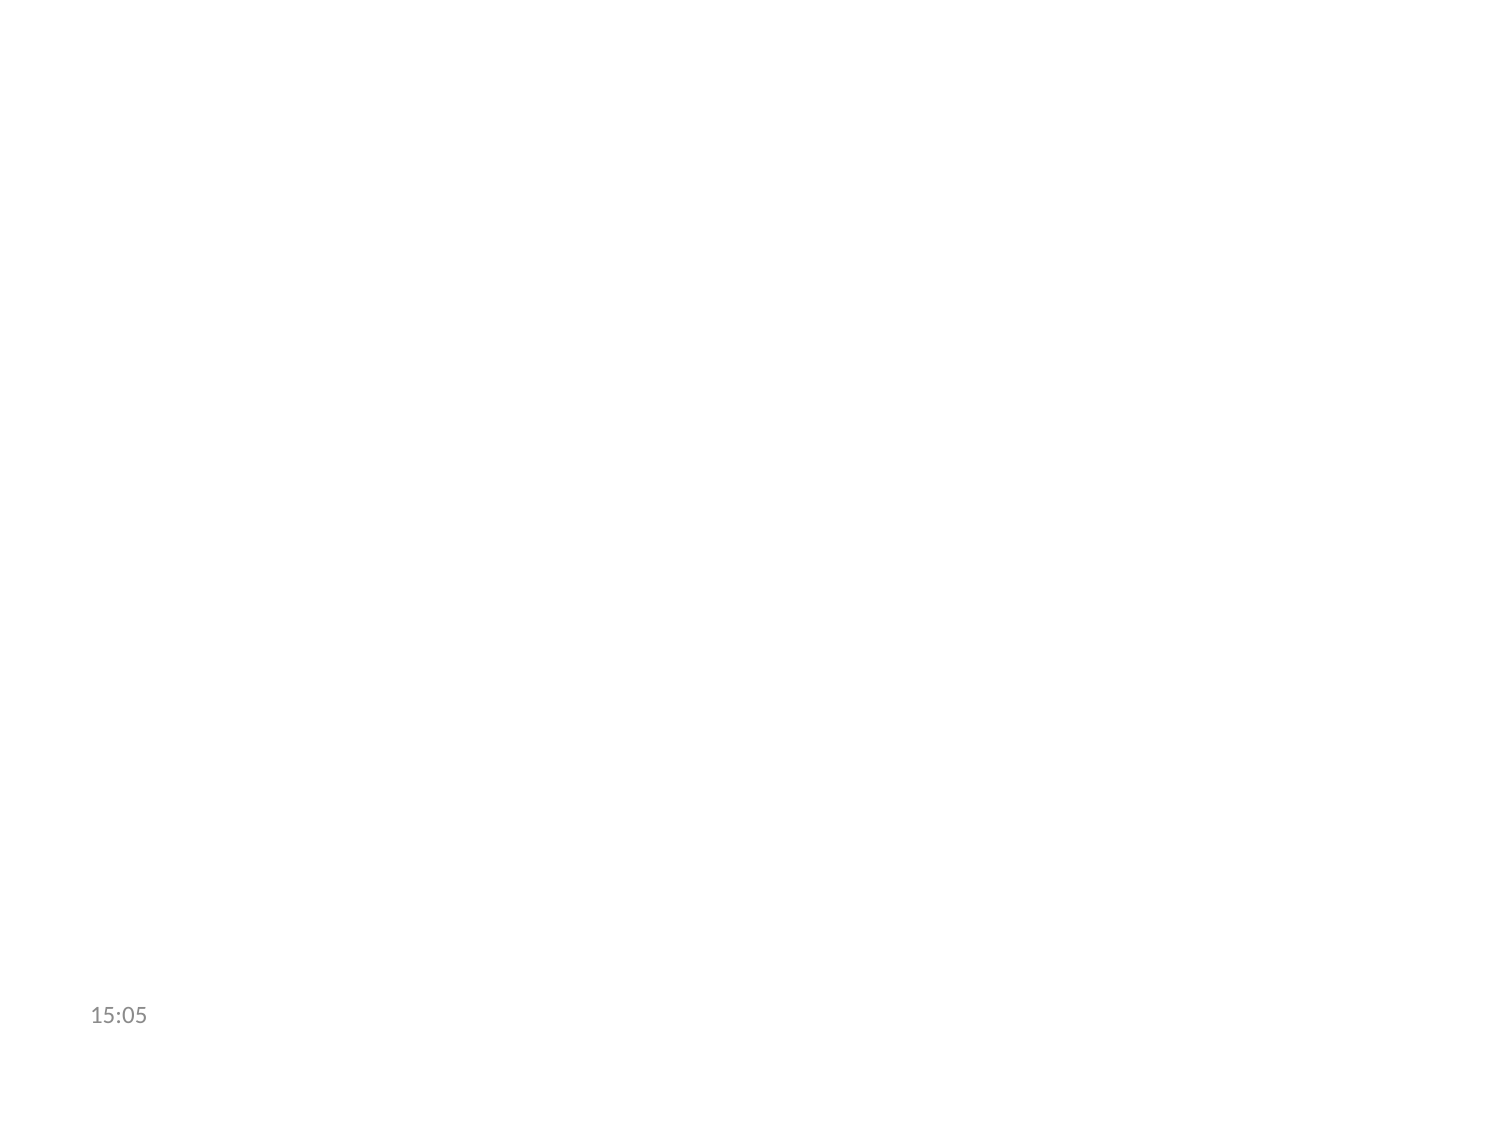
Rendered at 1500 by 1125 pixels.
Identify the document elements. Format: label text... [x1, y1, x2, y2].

text_box 15:35 [75, 983, 425, 1044]
